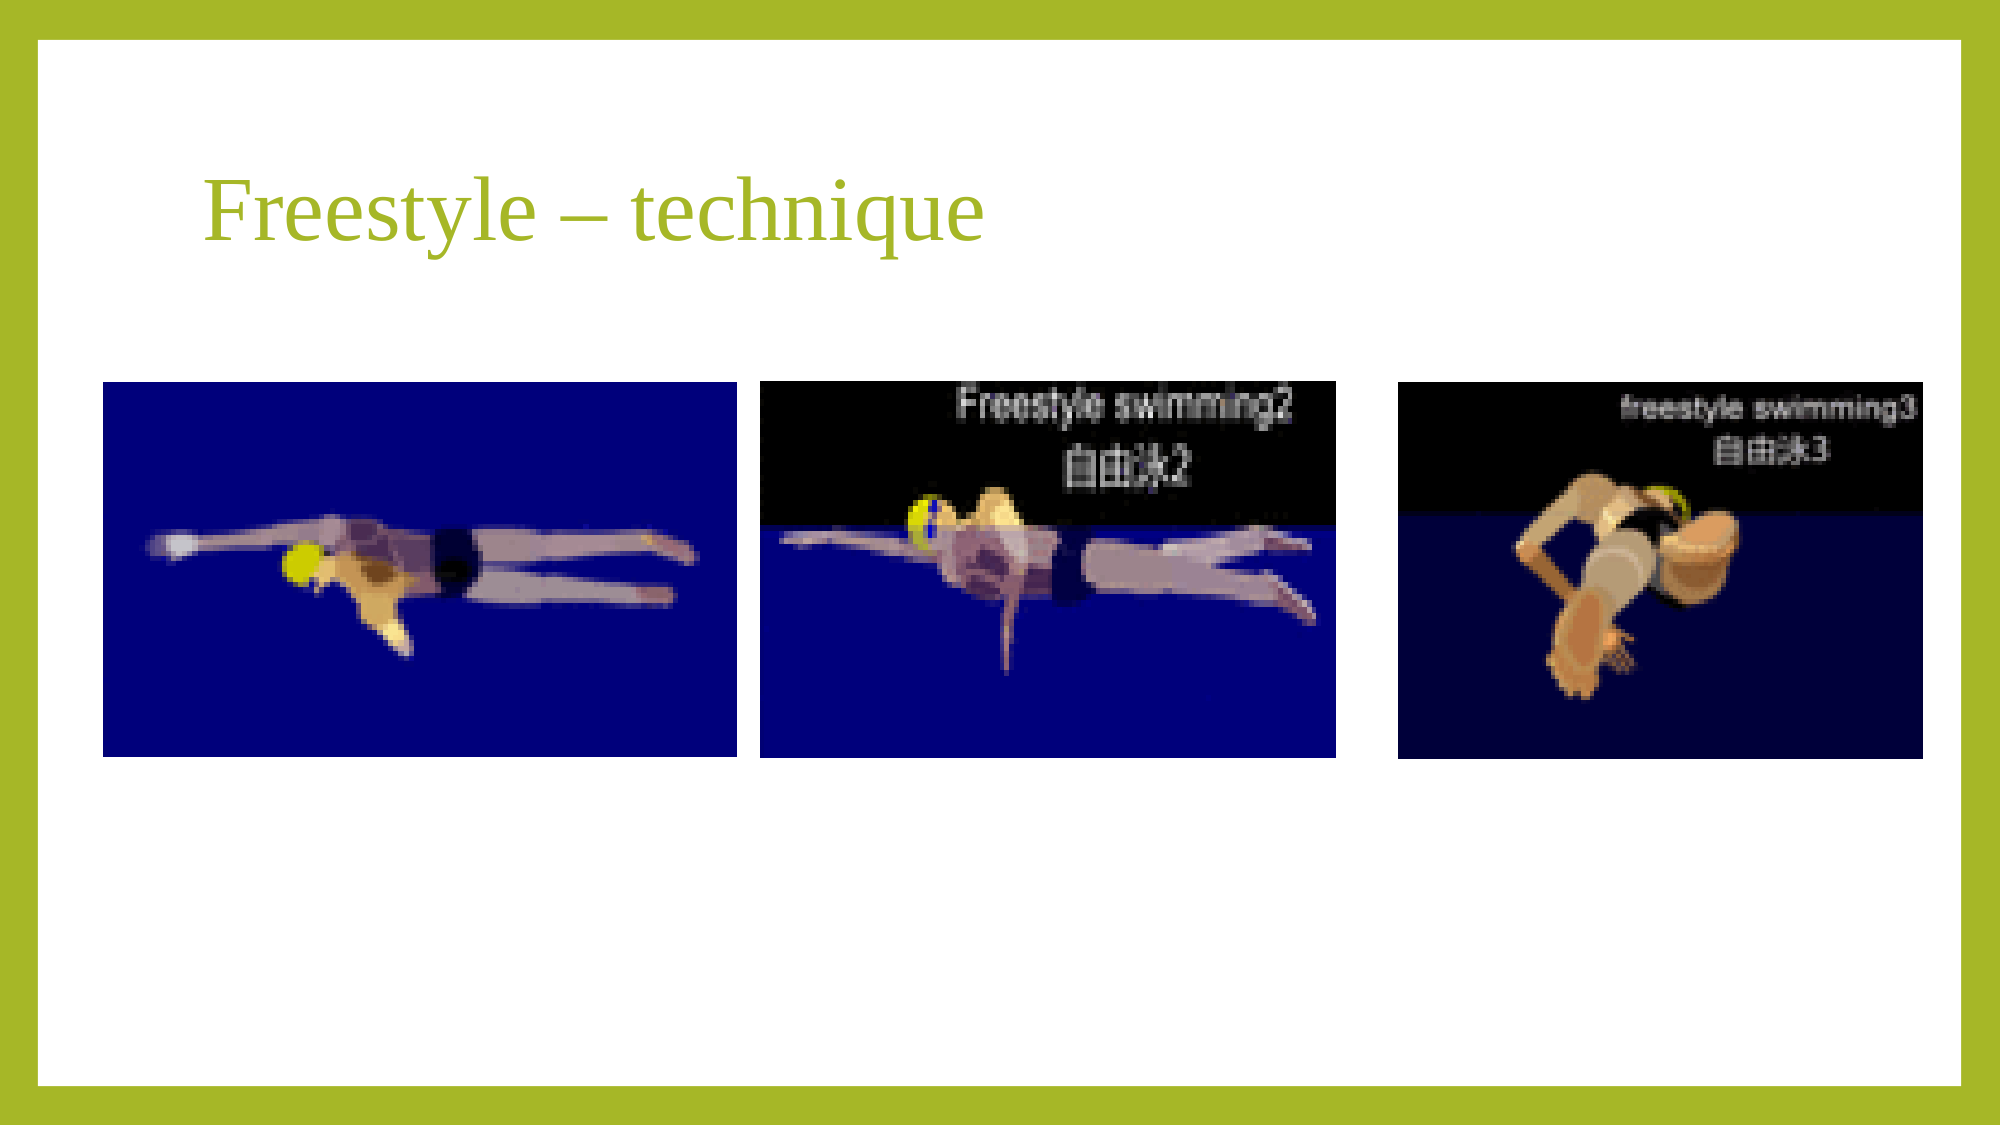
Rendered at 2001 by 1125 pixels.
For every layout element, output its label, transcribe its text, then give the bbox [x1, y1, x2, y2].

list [102, 381, 737, 758]
picture [760, 380, 1336, 758]
title Freestyle – technique [187, 99, 1808, 323]
picture [1398, 381, 1923, 759]
